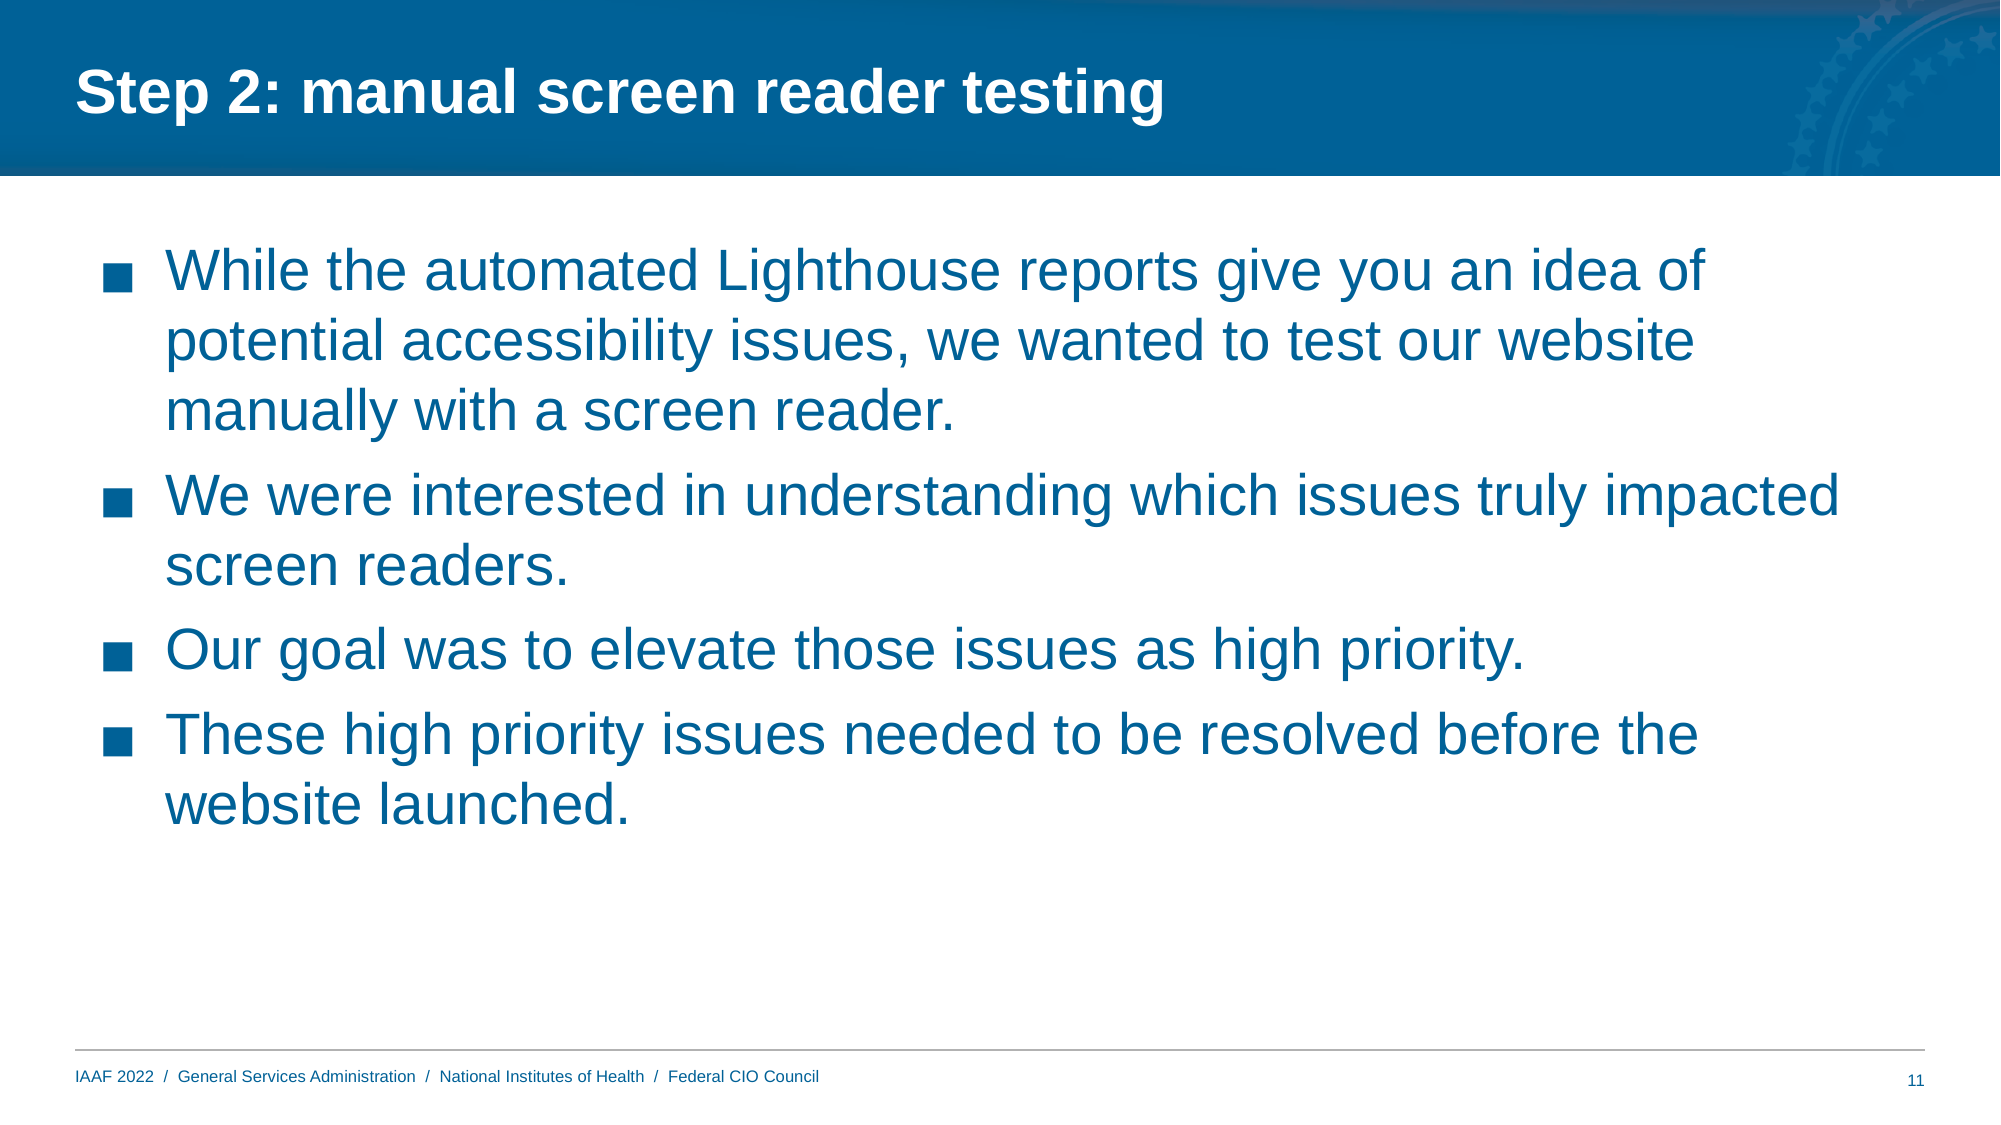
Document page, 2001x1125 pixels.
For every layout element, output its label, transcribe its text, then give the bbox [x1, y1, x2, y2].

list While the automated Lighthouse reports give you an idea of potential accessibility issues, we wanted to test our website manually with a screen reader. We were interested in understanding which issues truly impacted screen readers. Our goal was to elevate those issues as high priority. These high priority issues needed to be resolved before the website launched. [75, 224, 1925, 1035]
title Step 2: manual screen reader testing [75, 52, 1800, 128]
picture [0, 168, 666, 176]
picture [0, 0, 2000, 176]
slide_number 11 [1880, 1065, 1925, 1095]
